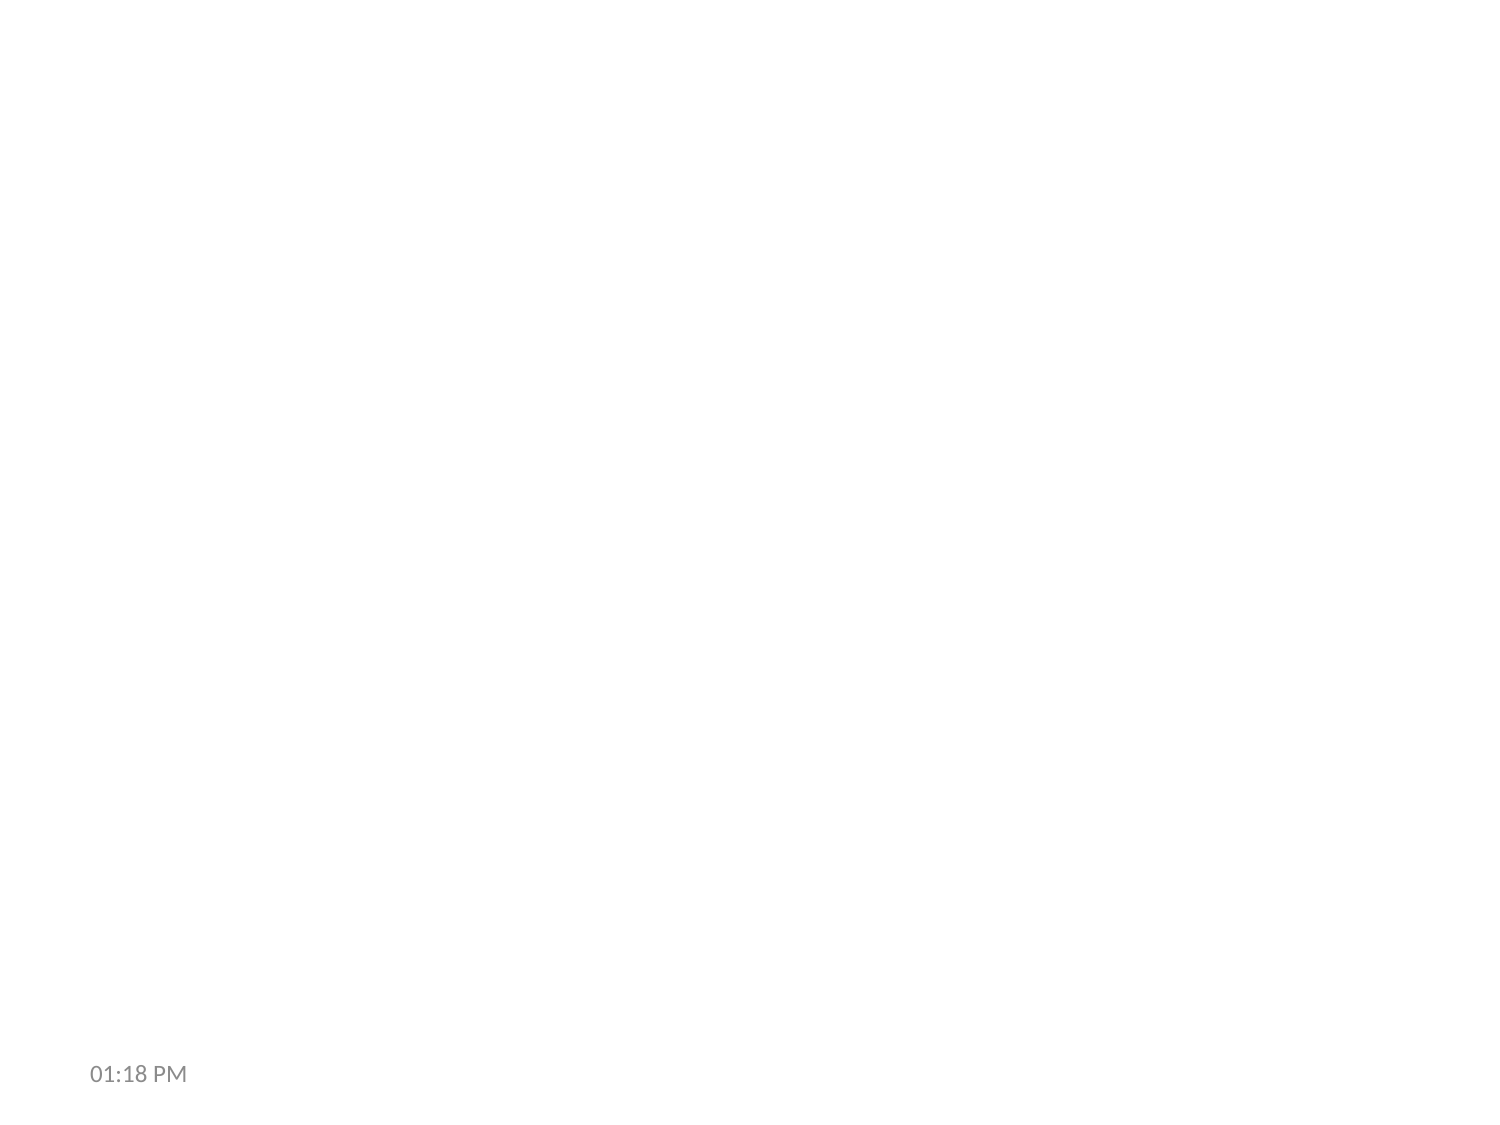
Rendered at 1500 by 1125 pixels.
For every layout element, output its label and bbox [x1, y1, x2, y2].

slide_number [75, 1042, 425, 1103]
